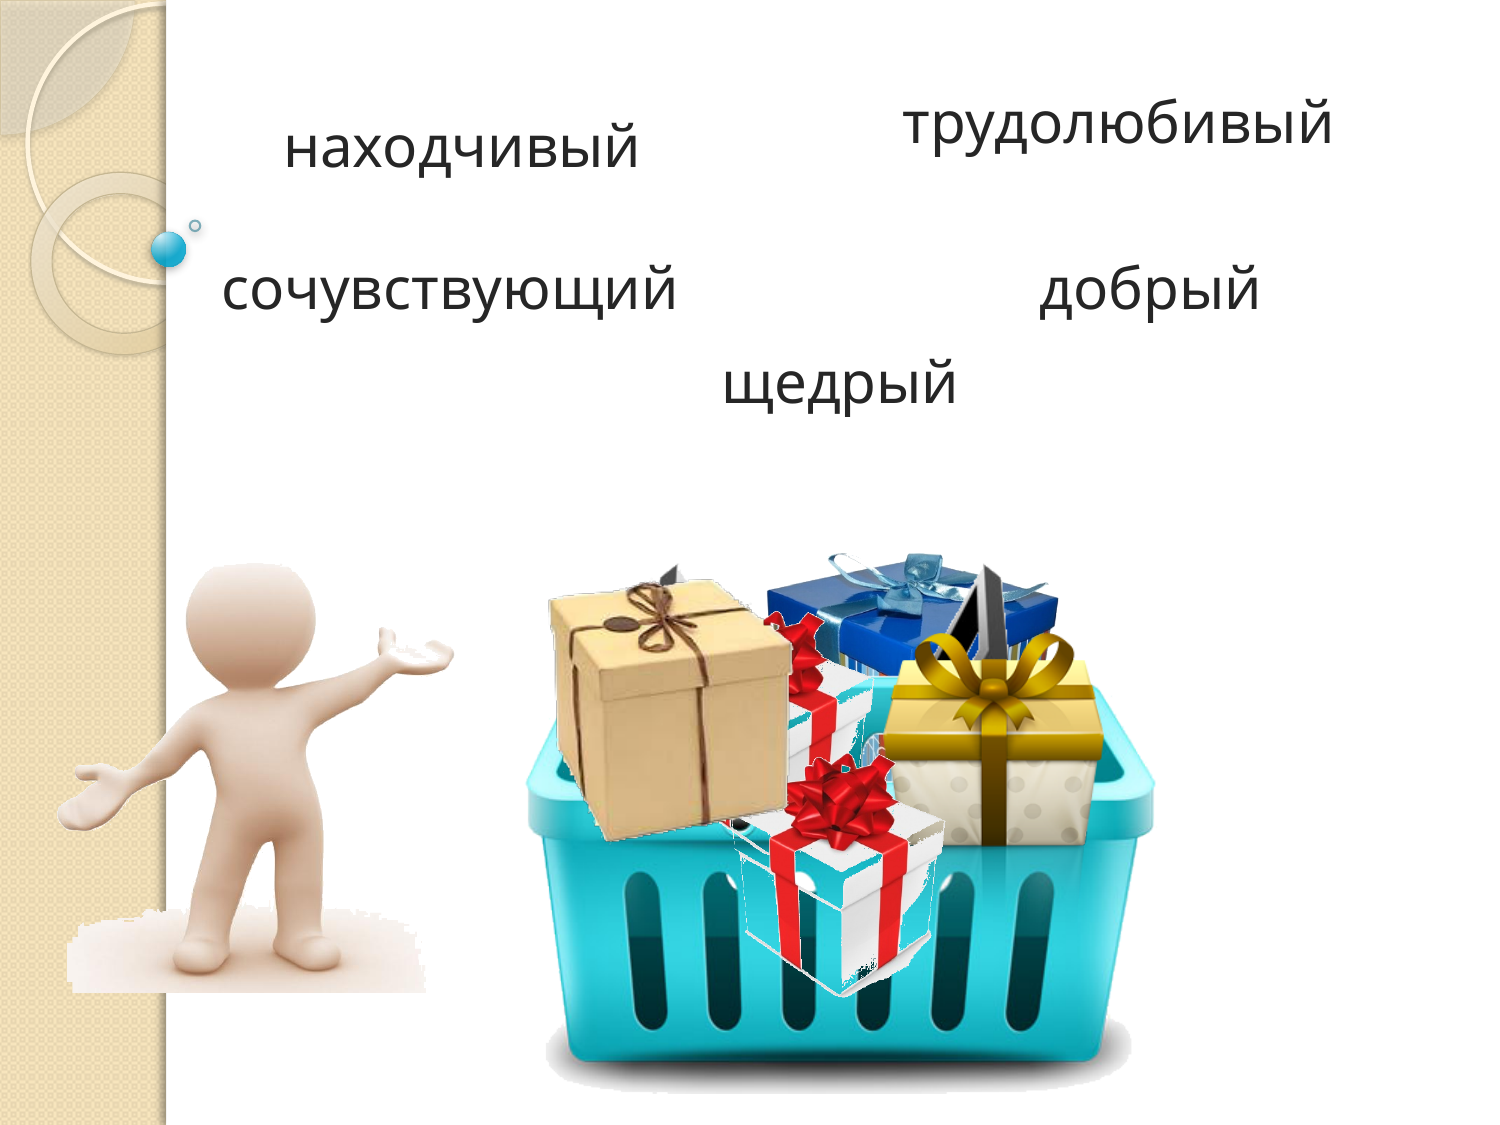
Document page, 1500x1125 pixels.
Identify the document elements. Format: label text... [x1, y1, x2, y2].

text_box сочувствующий [206, 243, 694, 329]
text_box находчивый [268, 101, 657, 187]
text_box добрый [1024, 243, 1277, 329]
picture [0, 514, 1178, 1094]
text_box трудолюбивый [888, 78, 1350, 163]
text_box щедрый [706, 338, 975, 423]
